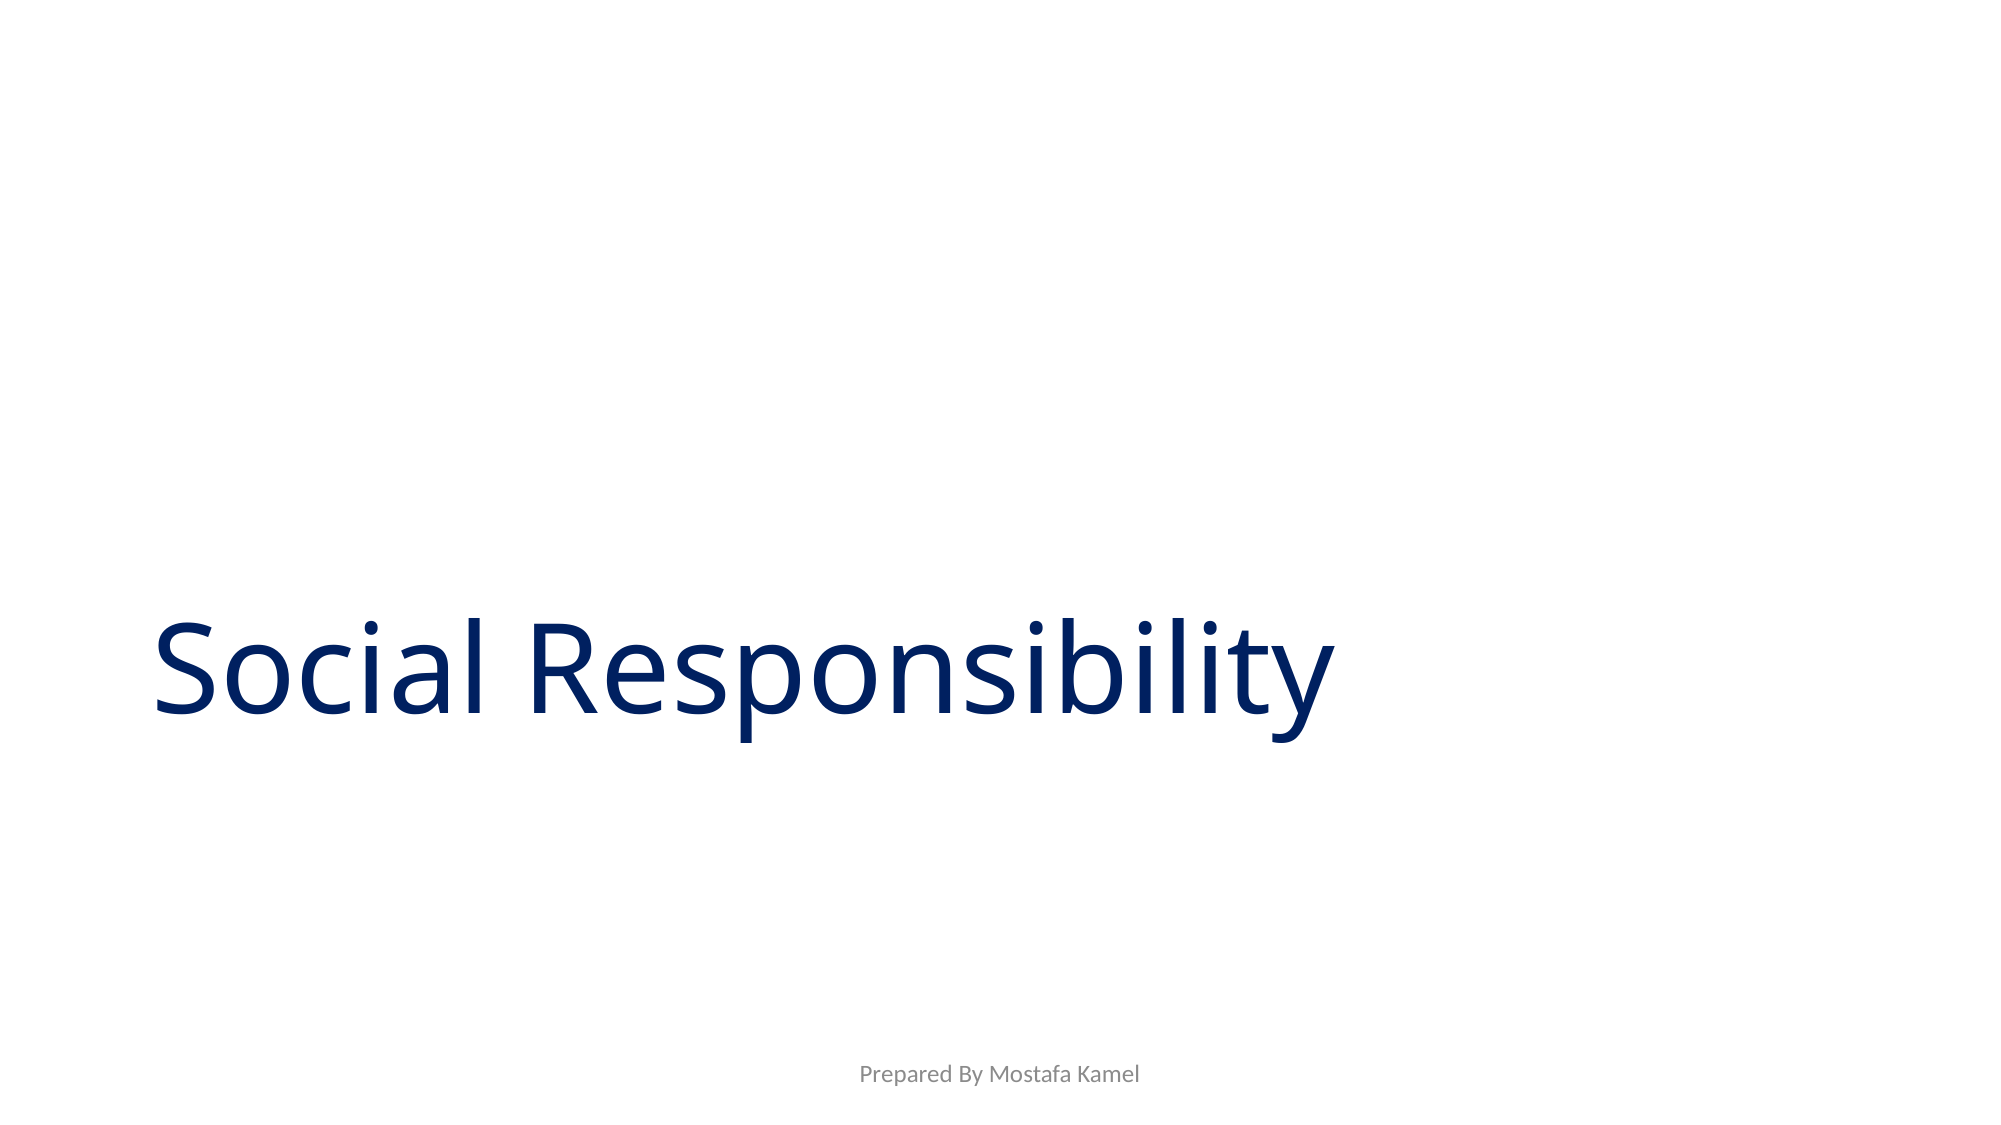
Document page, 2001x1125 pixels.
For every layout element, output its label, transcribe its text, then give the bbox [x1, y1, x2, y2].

footer Prepared By Mostafa Kamel [662, 1042, 1338, 1103]
title Social Responsibility [136, 280, 1862, 749]
